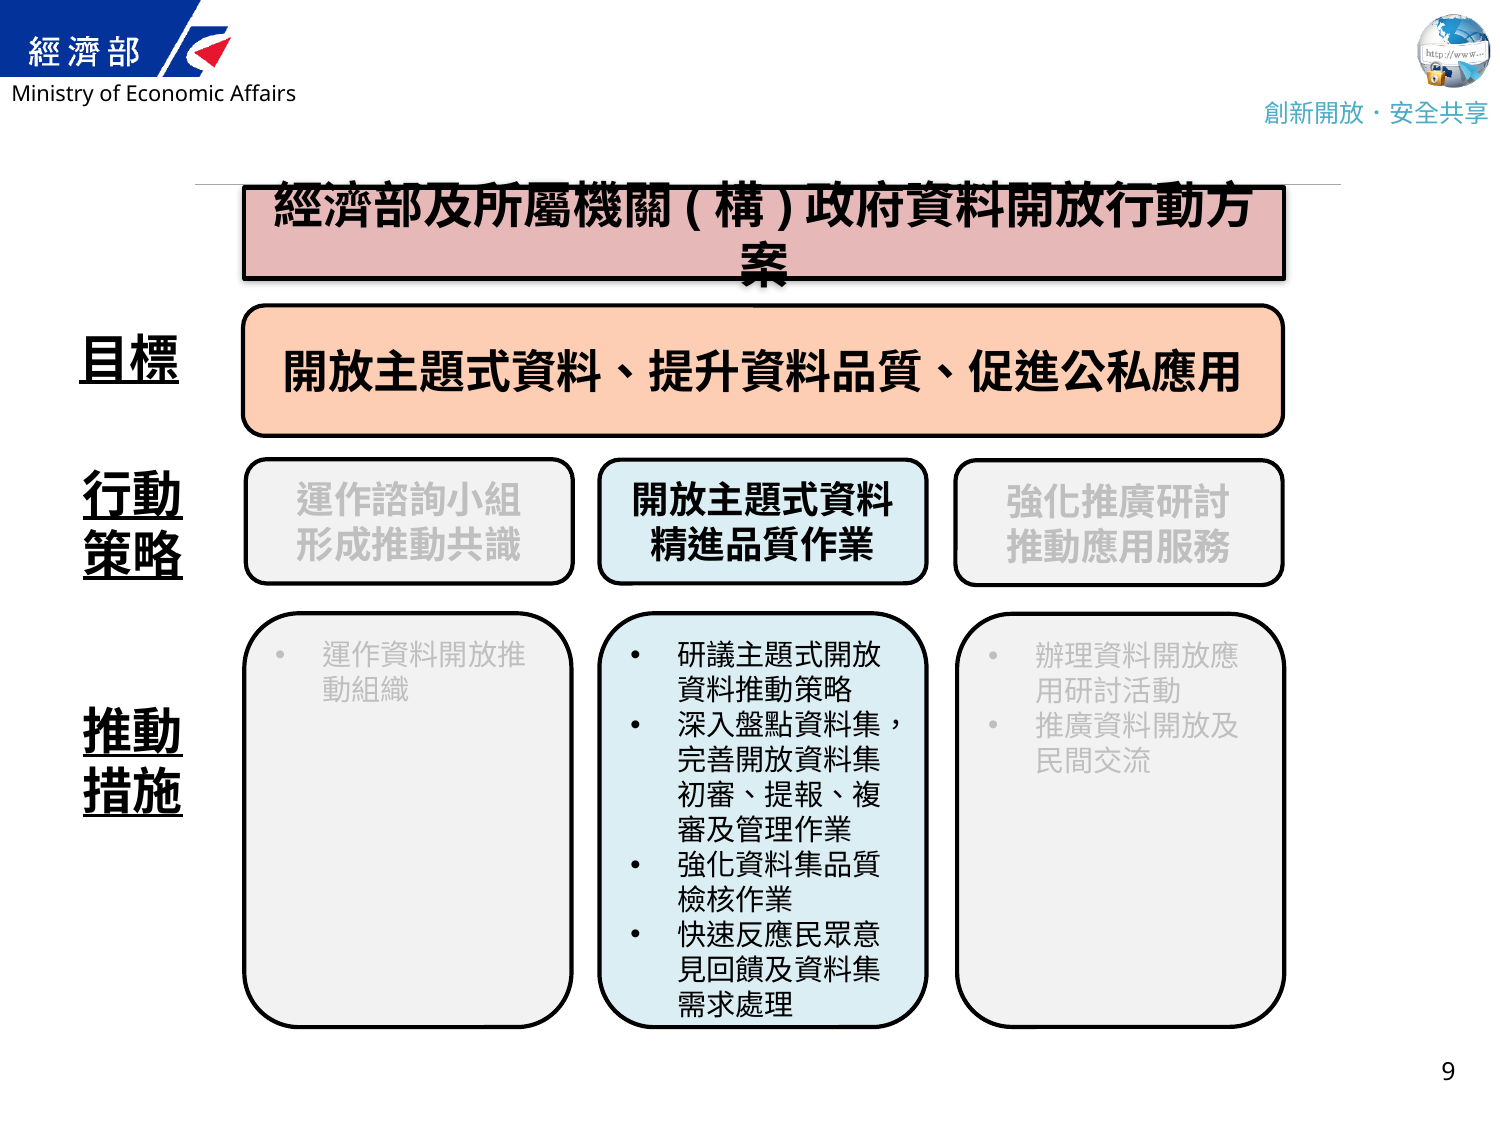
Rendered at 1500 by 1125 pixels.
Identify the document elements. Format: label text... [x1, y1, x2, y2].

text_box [63, 187, 1285, 1028]
slide_number 9 [1120, 1042, 1471, 1103]
picture [1411, 10, 1495, 90]
picture [0, 0, 231, 77]
